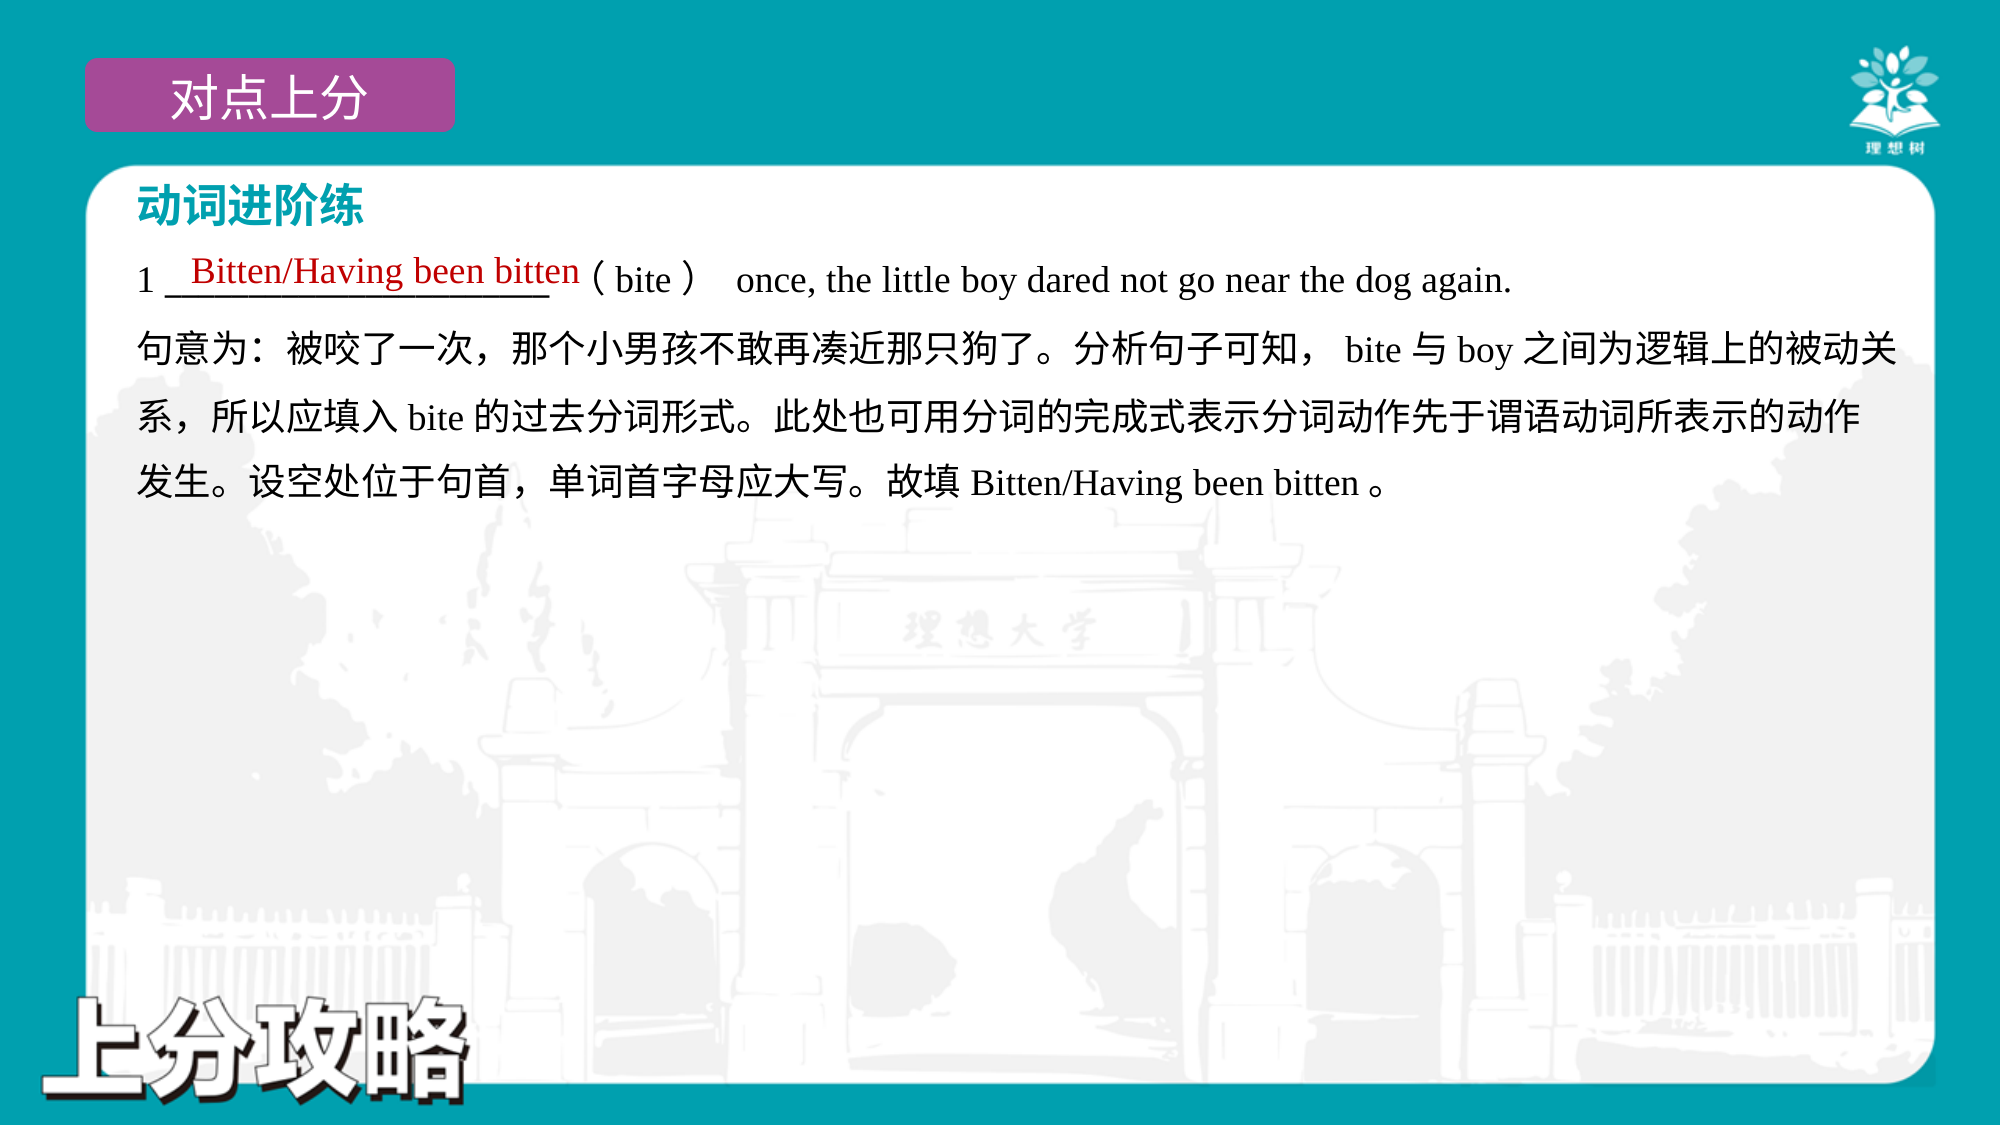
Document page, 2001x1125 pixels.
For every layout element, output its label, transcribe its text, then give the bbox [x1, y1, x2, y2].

picture [0, 0, 2000, 1125]
text_box 句意为：被咬了一次，那个小男孩不敢再凑近那只狗了。分析句子可知，bite与boy之间为逻辑上的被动关 系，所以应填入bite的过去分词形式。此处也可用分词的完成式表示分词动作先于谓语动词所表示的动作 发生。设空处位于句首，单词首字母应大写。故填Bitten/Having been bitten。 [136, 300, 1865, 496]
text_box 动词进阶练 [136, 176, 1865, 232]
text_box 1 _______________________ （bite） once, the little boy dared not go near the dog again. [136, 233, 1865, 293]
text_box Bitten/Having been bitten [168, 224, 603, 284]
